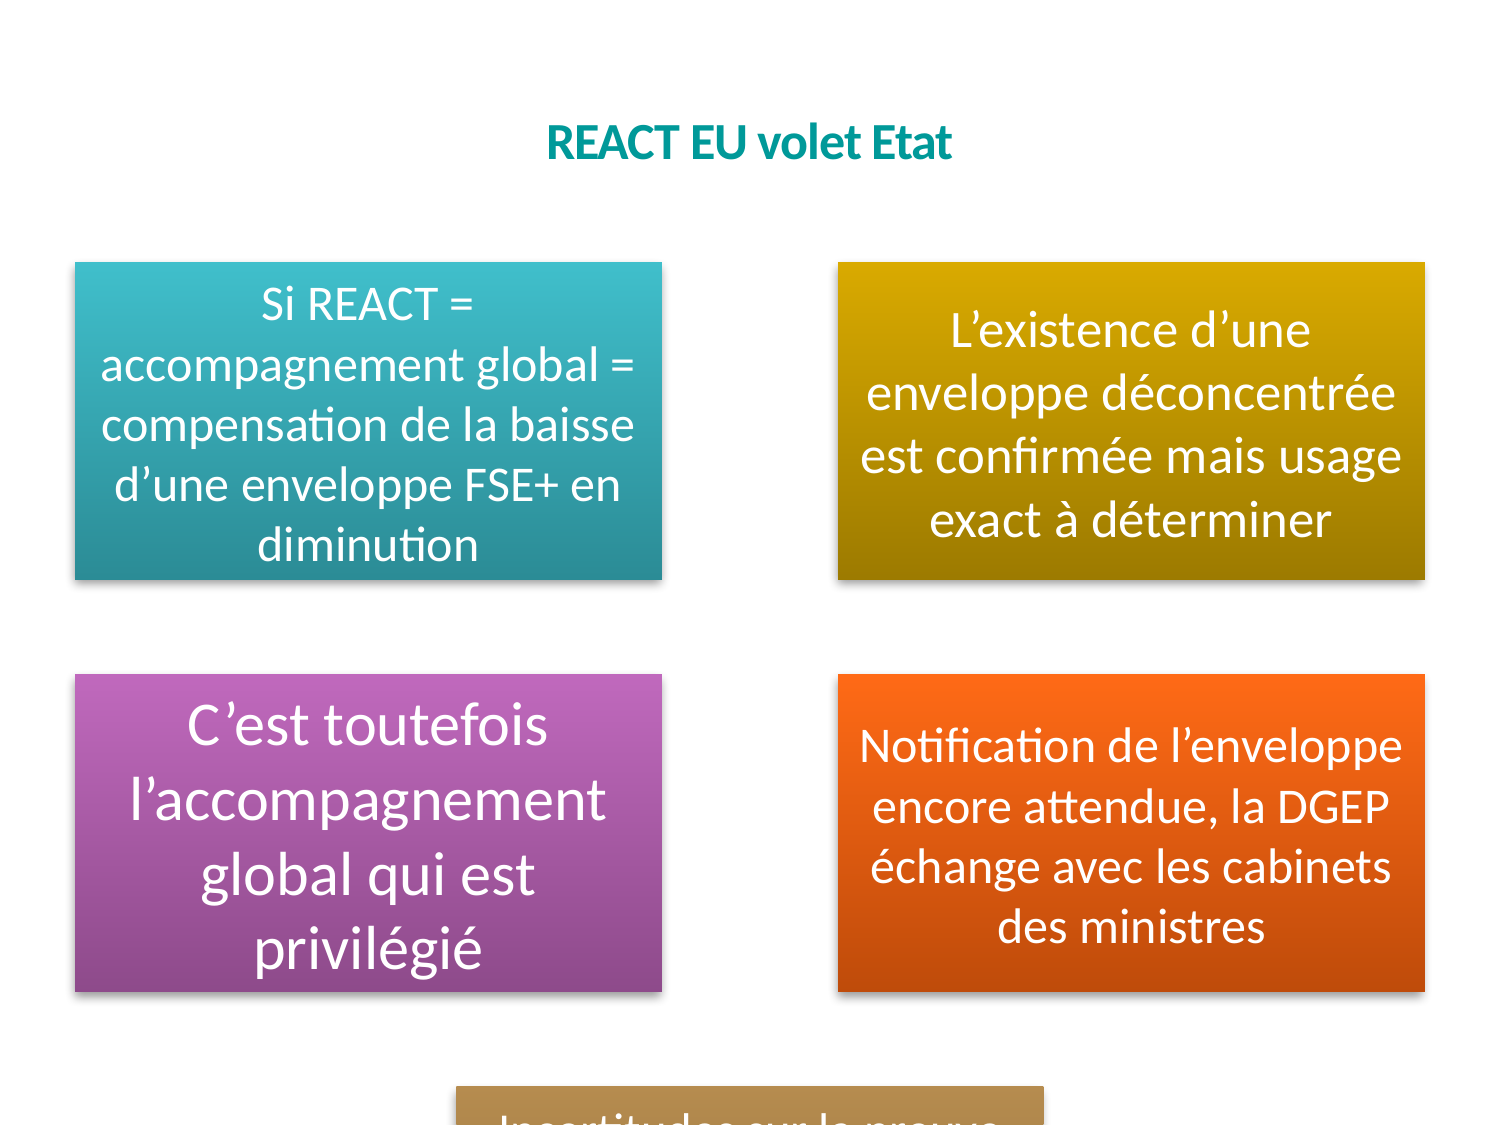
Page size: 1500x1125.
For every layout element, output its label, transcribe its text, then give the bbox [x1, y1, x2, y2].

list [74, 262, 1426, 1006]
title REACT EU volet Etat [75, 45, 1425, 233]
